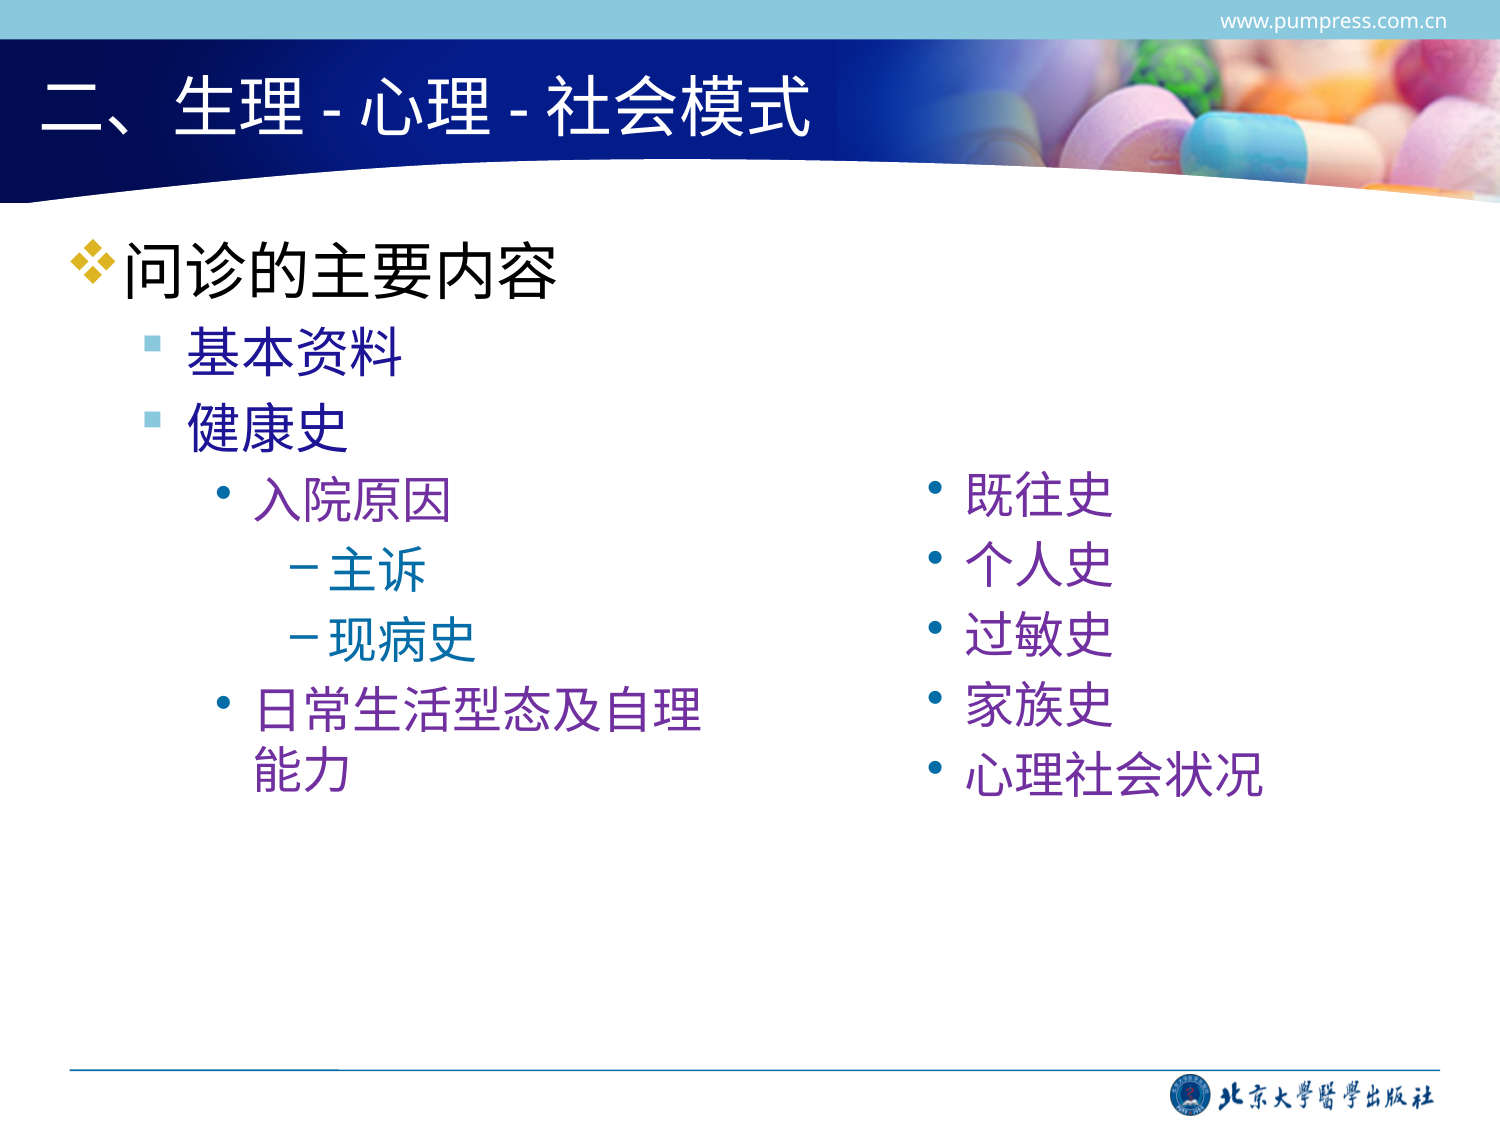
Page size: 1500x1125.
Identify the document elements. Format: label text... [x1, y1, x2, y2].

picture [0, 40, 1500, 203]
picture [1170, 1074, 1436, 1118]
slide_number www.pumpress.com.cn [1024, 0, 1463, 38]
list 既往史 个人史 过敏史 家族史 心理社会状况 [761, 455, 1456, 823]
list 问诊的主要内容 基本资料 健康史 入院原因 主诉 现病史 日常生活型态及自理能力 [49, 224, 745, 1026]
title 二、生理-心理-社会模式 [23, 58, 1349, 152]
